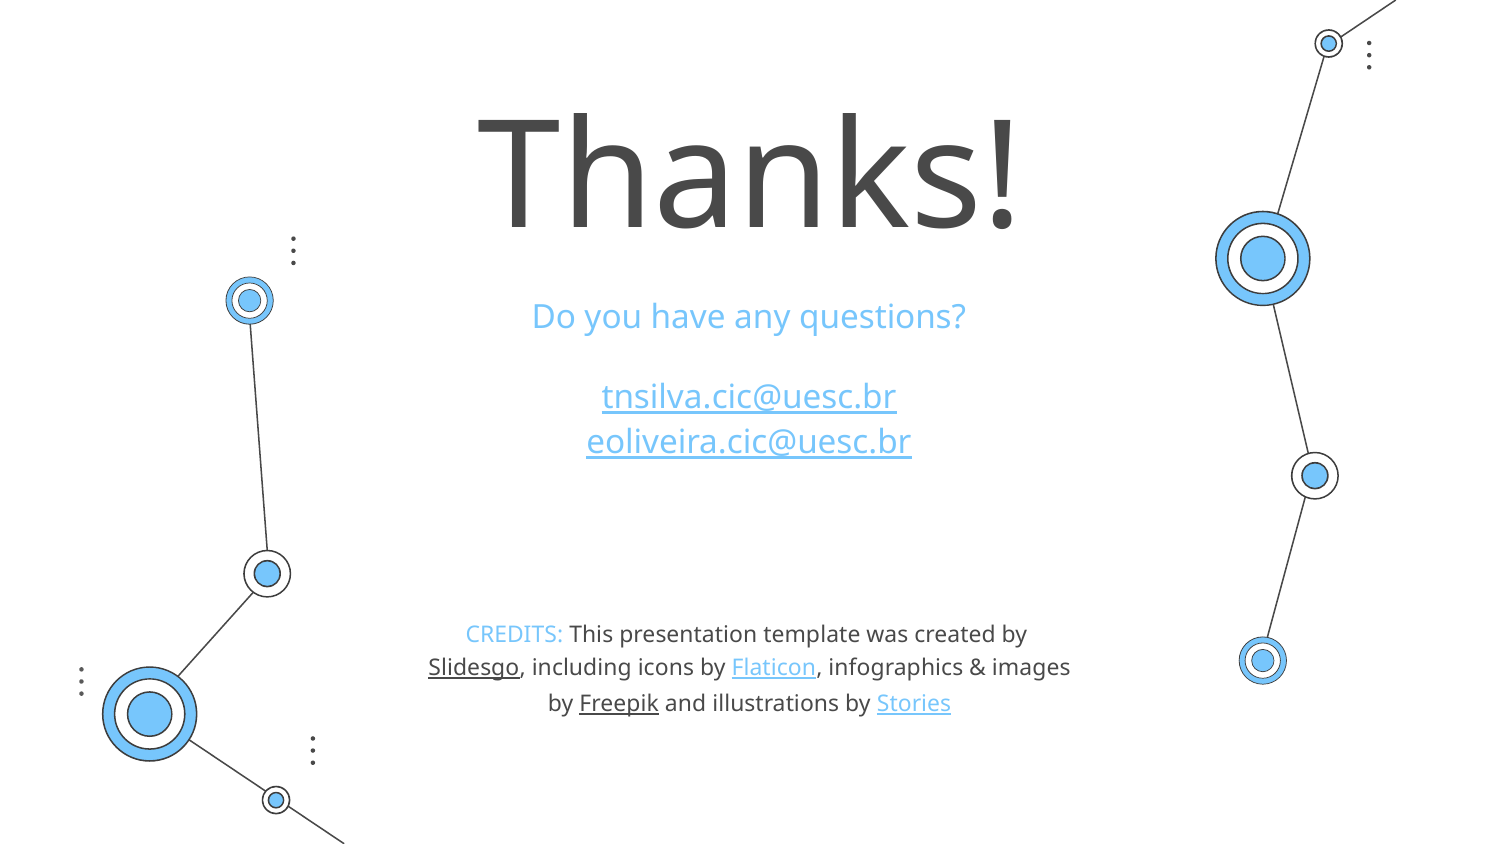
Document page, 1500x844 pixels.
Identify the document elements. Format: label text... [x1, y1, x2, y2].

title Thanks! [345, 63, 1156, 241]
subtitle Do you have any questions? tnsilva.cic@uesc.br eoliveira.cic@uesc.br [495, 280, 1004, 516]
